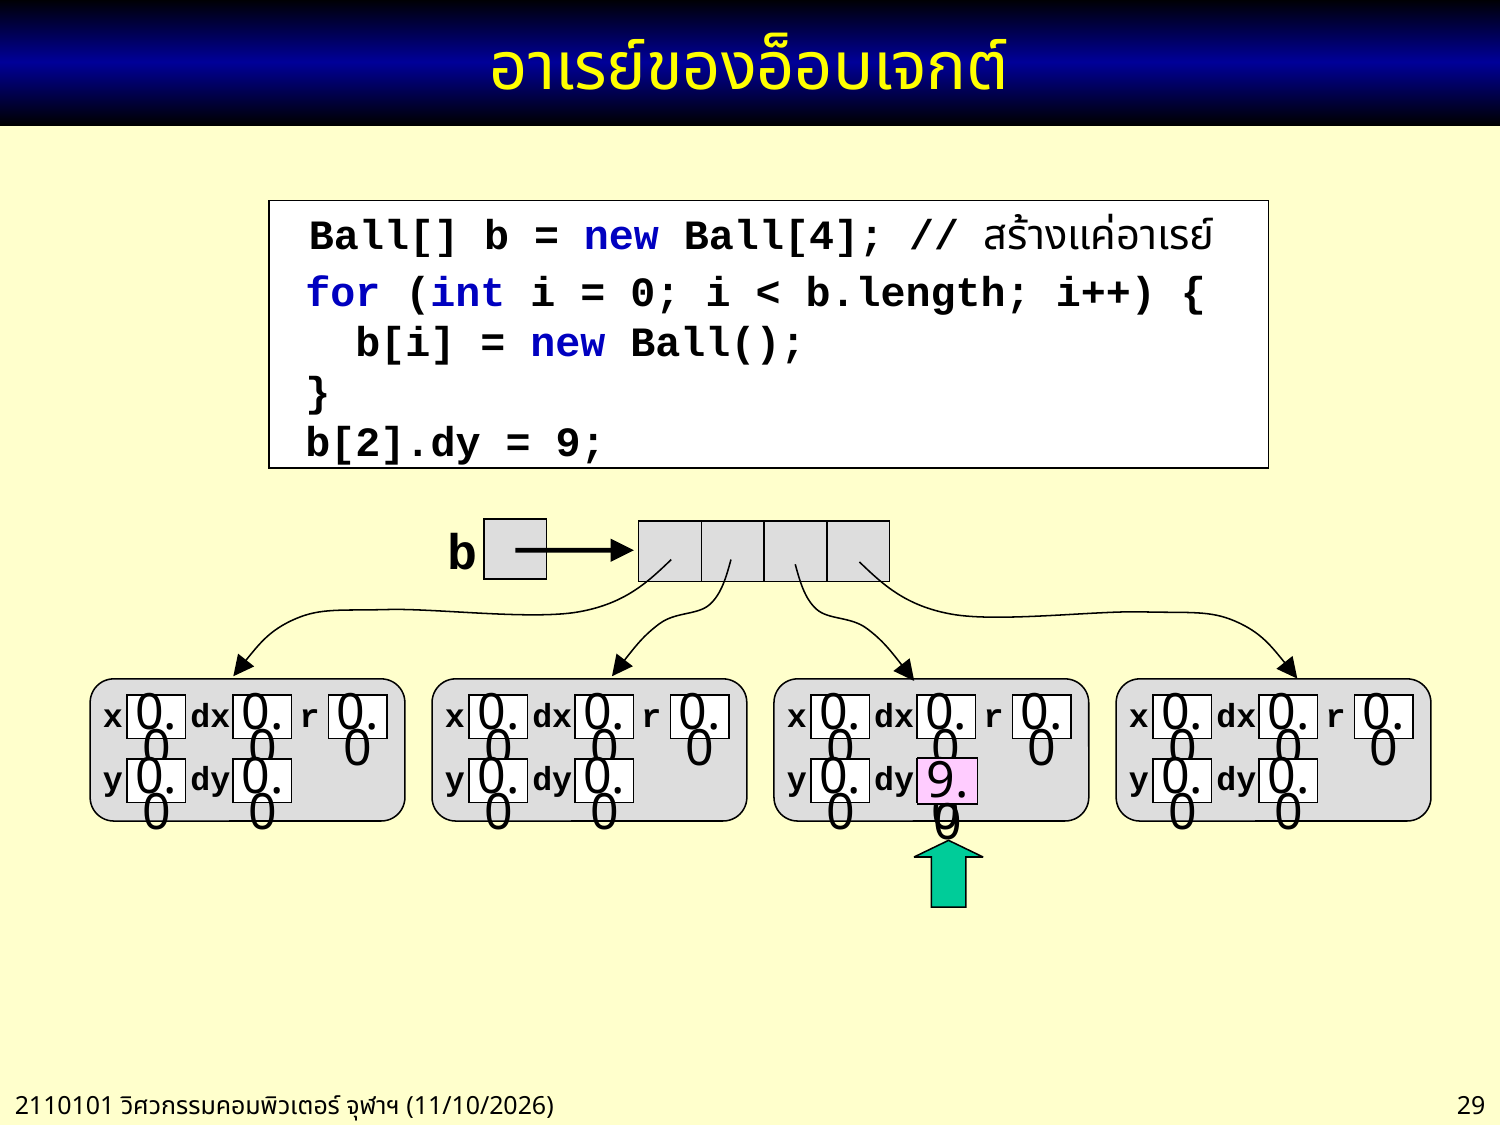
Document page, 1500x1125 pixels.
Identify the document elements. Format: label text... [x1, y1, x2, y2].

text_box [773, 678, 1090, 822]
text_box [233, 591, 634, 677]
title อาเรย์ของอ็อบเจกต์ [0, 0, 1500, 126]
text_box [440, 518, 890, 582]
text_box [89, 678, 406, 822]
text_box for (int i = 0; i < b.length; i++) { b[i] = new Ball(); } b[2].dy = 9; [290, 257, 1223, 463]
text_box [914, 840, 984, 908]
text_box [890, 571, 1297, 677]
text_box Ball[] b = new Ball[4]; // สร้างแค่อาเรย์ b[0] = new Ball(); b[1] = new Ball(); b[2] = new Ball(); b[3] = new Ball(); [269, 200, 1269, 468]
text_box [431, 678, 748, 822]
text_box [1115, 678, 1432, 822]
text_box [611, 591, 721, 677]
text_box [803, 591, 914, 677]
